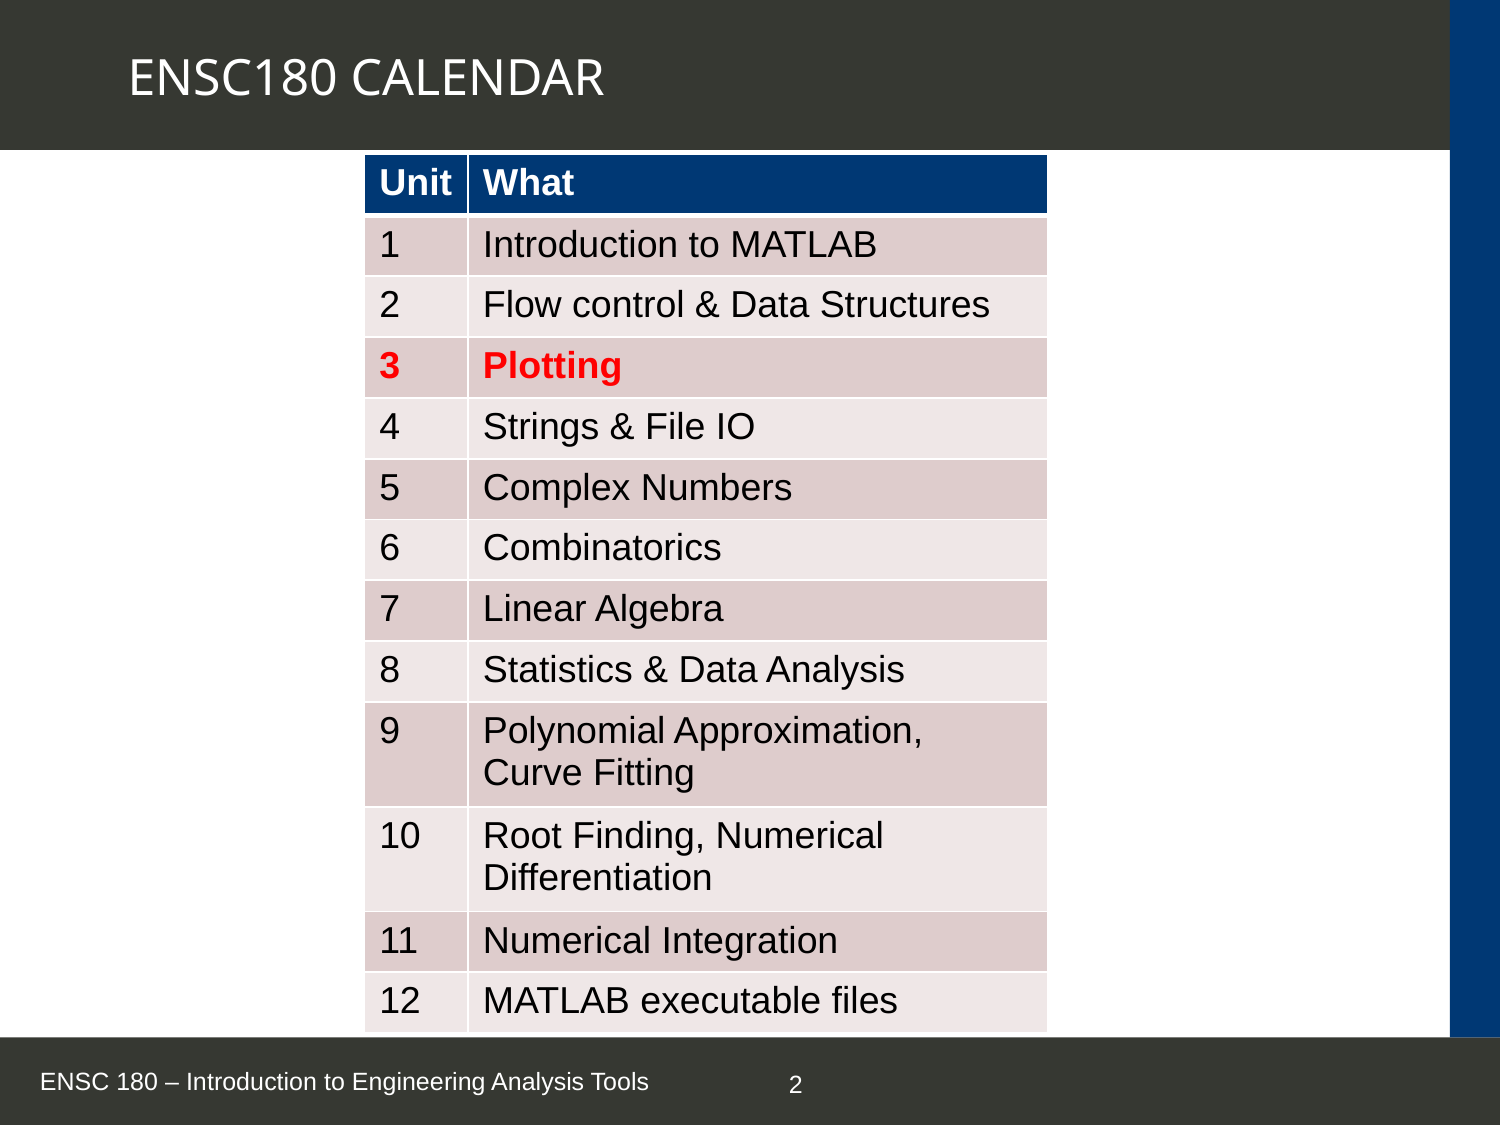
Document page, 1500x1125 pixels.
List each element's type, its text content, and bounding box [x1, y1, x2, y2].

table_cell 11 [365, 912, 467, 971]
table_cell Plotting [469, 338, 1047, 397]
table_cell Polynomial Approximation, Curve Fitting [469, 703, 1047, 806]
table_cell MATLAB executable files [469, 973, 1047, 1032]
table_cell 2 [365, 277, 467, 336]
table_cell 10 [365, 808, 467, 911]
table_cell 8 [365, 642, 467, 701]
table_cell 5 [365, 460, 467, 519]
table_cell 1 [365, 218, 467, 275]
table_header What [469, 155, 1047, 213]
table_header Unit [365, 155, 467, 213]
table_cell Numerical Integration [469, 912, 1047, 971]
table_cell Root Finding, Numerical Differentiation [469, 808, 1047, 911]
table_cell Complex Numbers [469, 460, 1047, 519]
table_cell 4 [365, 399, 467, 458]
table_cell Strings & File IO [469, 399, 1047, 458]
table_cell Linear Algebra [469, 581, 1047, 640]
title ENSC180 CALENDAR [112, 37, 1450, 138]
table_cell Combinatorics [469, 520, 1047, 579]
table_cell Introduction to MATLAB [469, 218, 1047, 275]
table_cell 6 [365, 520, 467, 579]
table_cell 3 [365, 338, 467, 397]
table_cell 9 [365, 703, 467, 806]
table_cell Statistics & Data Analysis [469, 642, 1047, 701]
table_cell 12 [365, 973, 467, 1032]
table_cell Flow control & Data Structures [469, 277, 1047, 336]
table_cell 7 [365, 581, 467, 640]
footer ENSC 180 – Introduction to Engineering Analysis Tools [24, 1057, 740, 1113]
